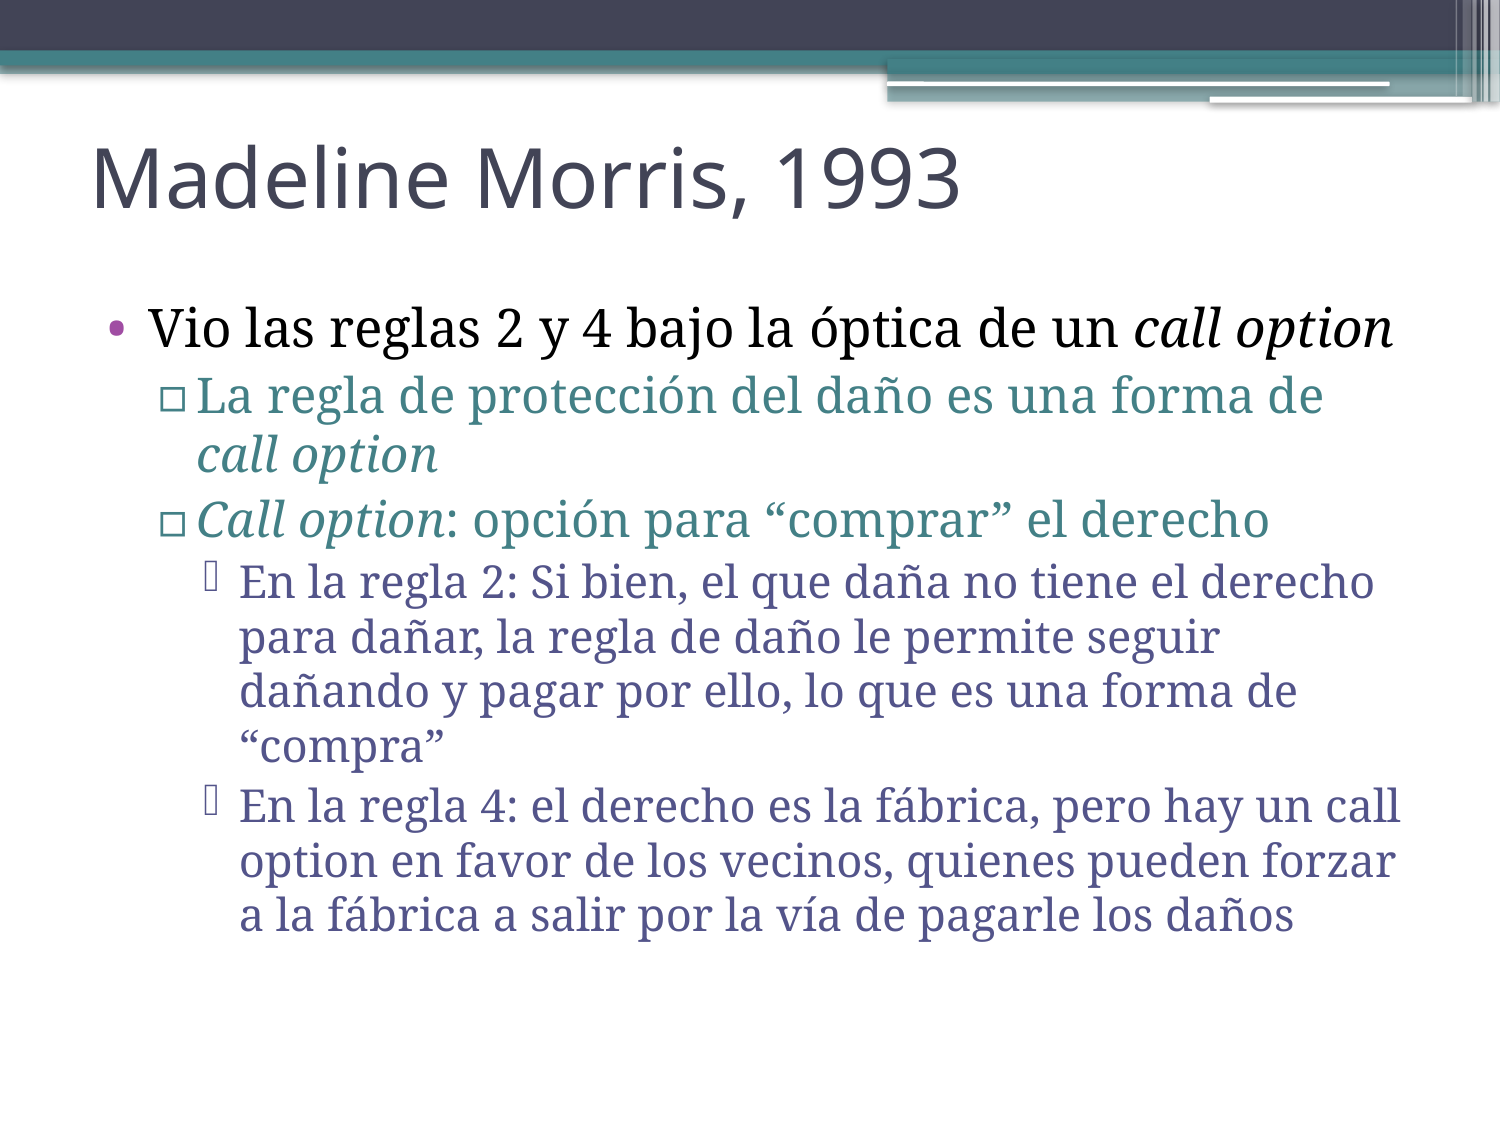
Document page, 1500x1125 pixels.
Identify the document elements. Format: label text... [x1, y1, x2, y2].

title Madeline Morris, 1993 [75, 87, 1425, 263]
list Vio las reglas 2 y 4 bajo la óptica de un call option La regla de protección del daño es una forma de call option Call option: opción para “comprar” el derecho En la regla 2: Si bien, el que daña no tiene el derecho para dañar, la regla de daño le permite seguir dañando y pagar por ello, lo que es una forma de “compra” En la regla 4: el derecho es la fábrica, pero hay un call option en favor de los vecinos, quienes pueden forzar a la fábrica a salir por la vía de pagarle los daños [75, 287, 1425, 1004]
